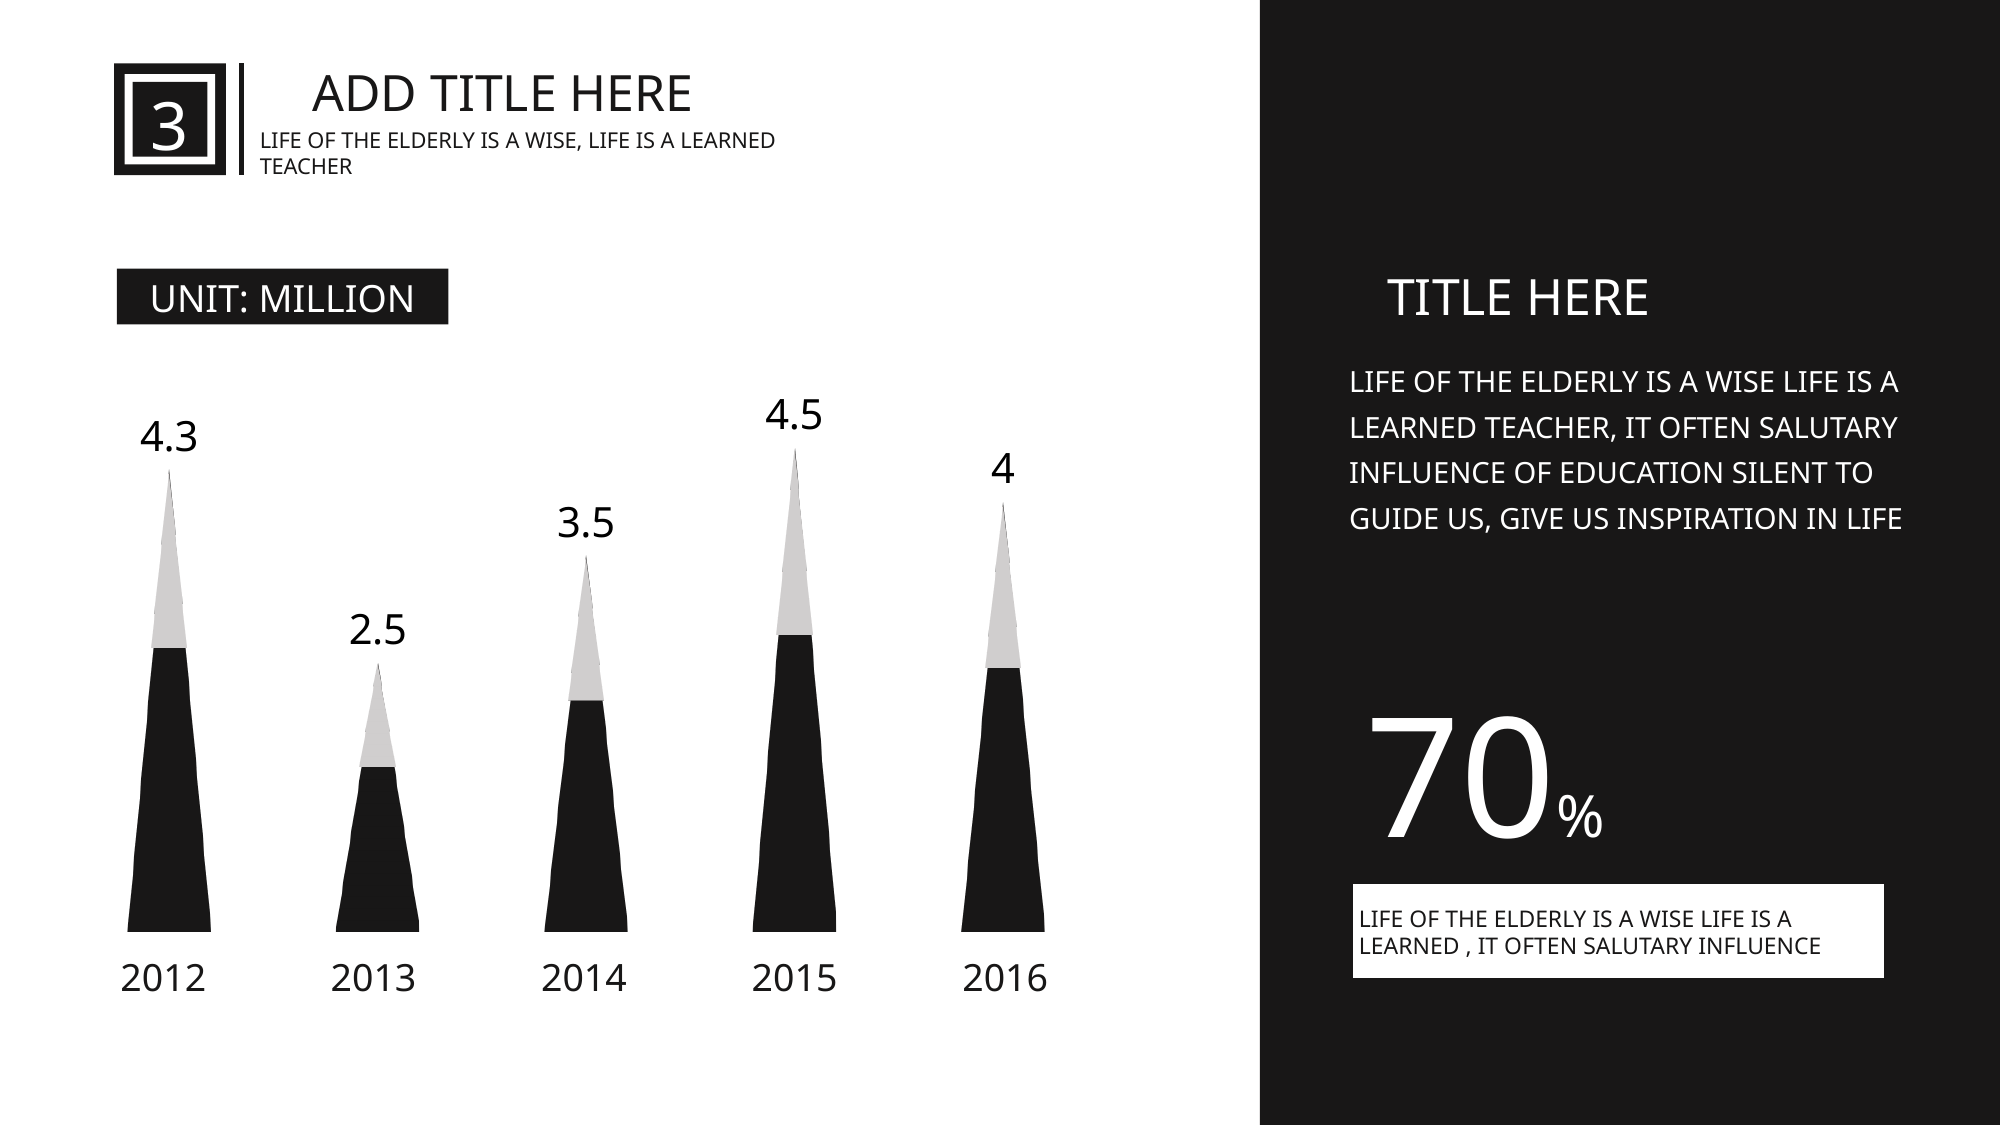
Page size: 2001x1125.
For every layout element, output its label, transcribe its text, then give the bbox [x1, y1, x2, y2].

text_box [114, 53, 841, 188]
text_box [113, 267, 452, 329]
text_box 70% [1319, 663, 1651, 878]
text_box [1344, 880, 1887, 982]
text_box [0, 352, 1108, 1007]
text_box [1259, 0, 2000, 1125]
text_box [1333, 258, 1920, 591]
